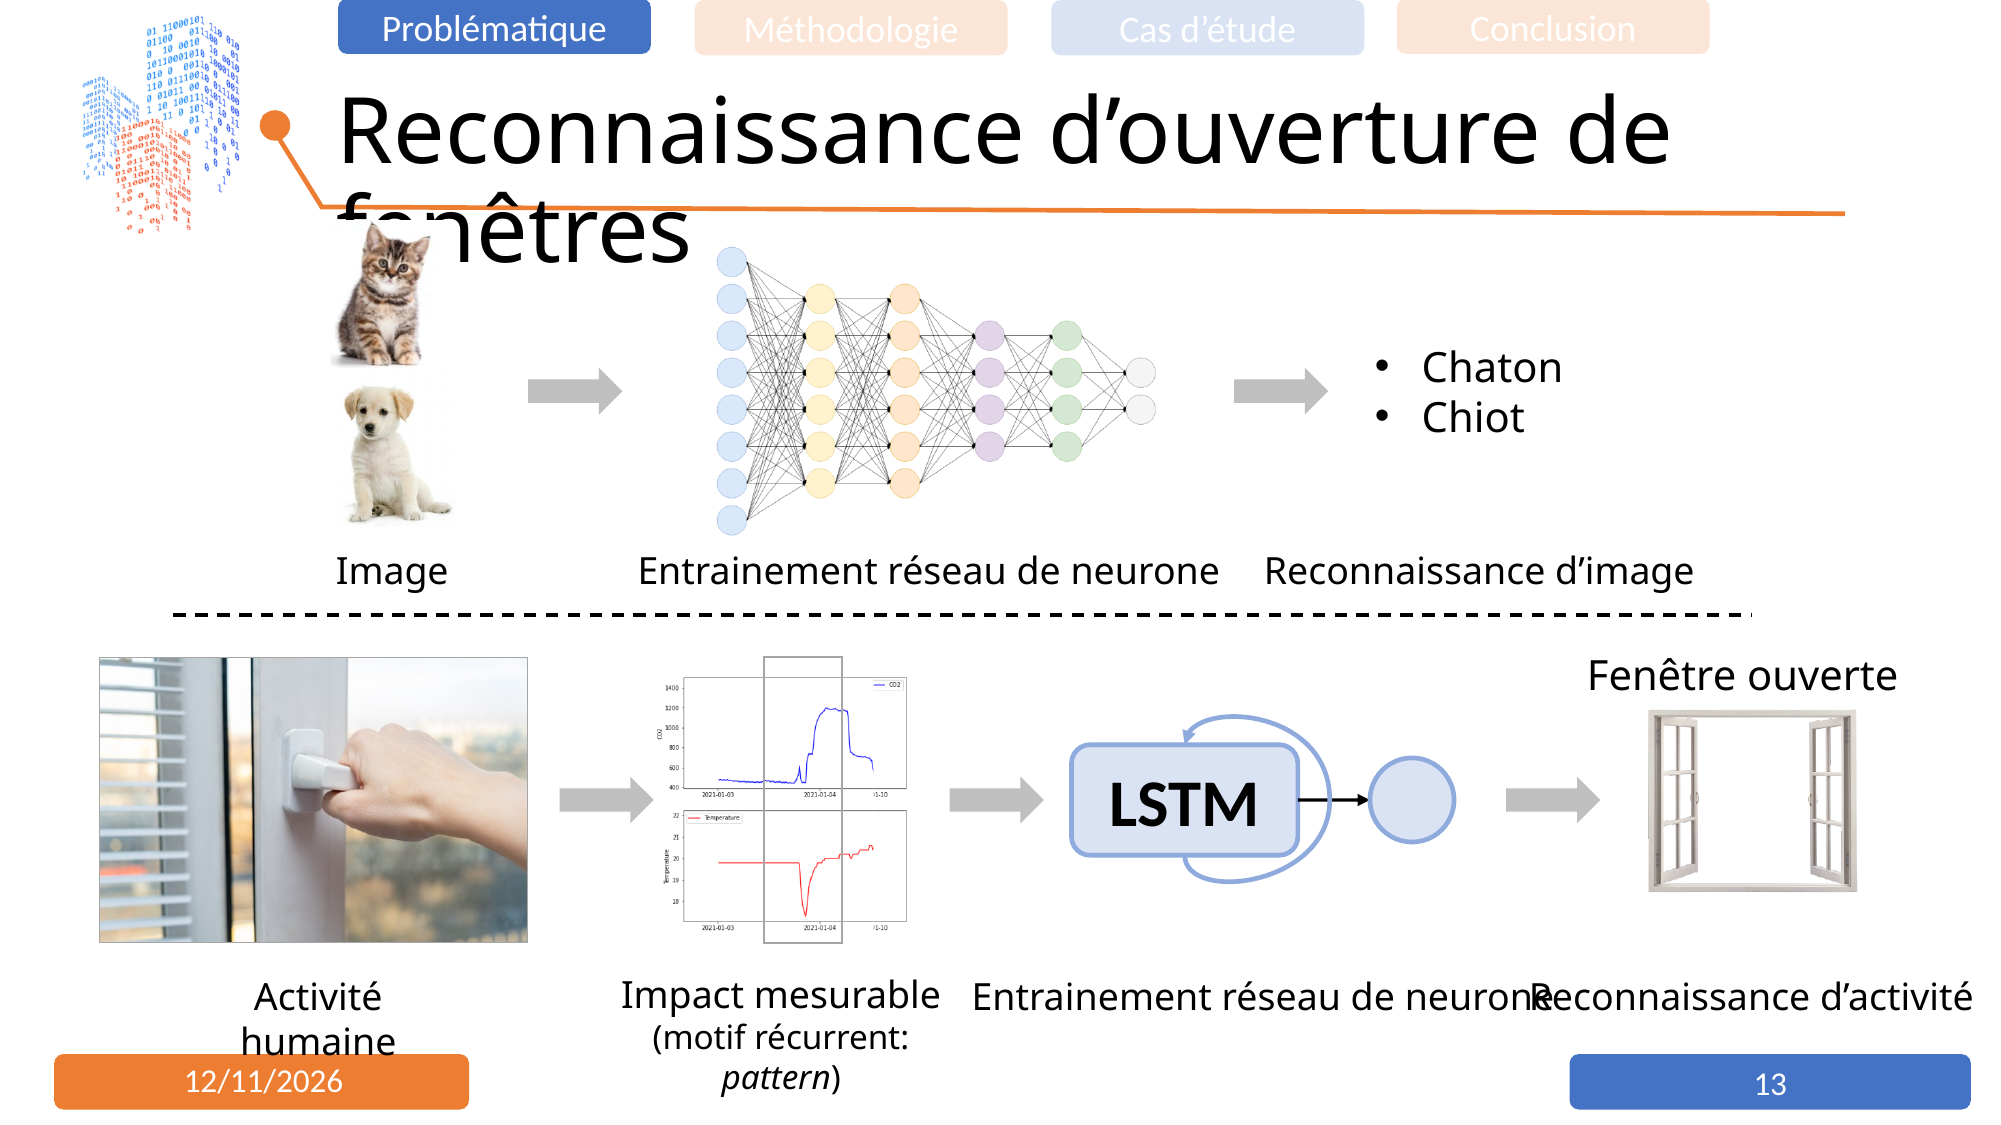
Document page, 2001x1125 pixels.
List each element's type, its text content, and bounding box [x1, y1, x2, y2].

picture [653, 673, 912, 943]
text_box Entrainement réseau de neurone [622, 539, 1236, 600]
text_box Reconnaissance d’activité [1514, 965, 1990, 1026]
text_box [763, 656, 843, 673]
slide_number 13 [1569, 1054, 1971, 1110]
text_box LSTM [1070, 743, 1299, 857]
picture [712, 242, 1160, 540]
text_box Image [321, 539, 464, 600]
text_box Méthodologie [693, 0, 1009, 57]
text_box [1233, 365, 1330, 418]
text_box Cas d’étude [1050, 0, 1366, 57]
text_box [1368, 756, 1456, 844]
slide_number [57, 1049, 470, 1110]
title Reconnaissance d’ouverture de fenêtres [321, 76, 1863, 184]
text_box Reconnaissance d’image [1249, 539, 1710, 600]
picture [57, 0, 260, 253]
picture [338, 371, 455, 527]
text_box [1505, 774, 1602, 826]
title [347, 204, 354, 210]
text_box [1129, 799, 1240, 803]
picture [99, 657, 528, 943]
picture [1609, 699, 1894, 901]
text_box Problématique [336, 0, 652, 56]
picture [306, 220, 455, 368]
text_box [527, 365, 624, 418]
text_box Entrainement réseau de neurone [956, 965, 1514, 1026]
text_box [558, 774, 653, 826]
text_box Activité humaine [158, 965, 479, 1071]
text_box Chaton Chiot [1360, 333, 1579, 448]
text_box Conclusion [1395, 0, 1711, 56]
text_box Fenêtre ouverte [1572, 640, 1914, 706]
text_box Impact mesurable (motif récurrent: pattern) [593, 963, 970, 1104]
text_box [948, 774, 1046, 826]
